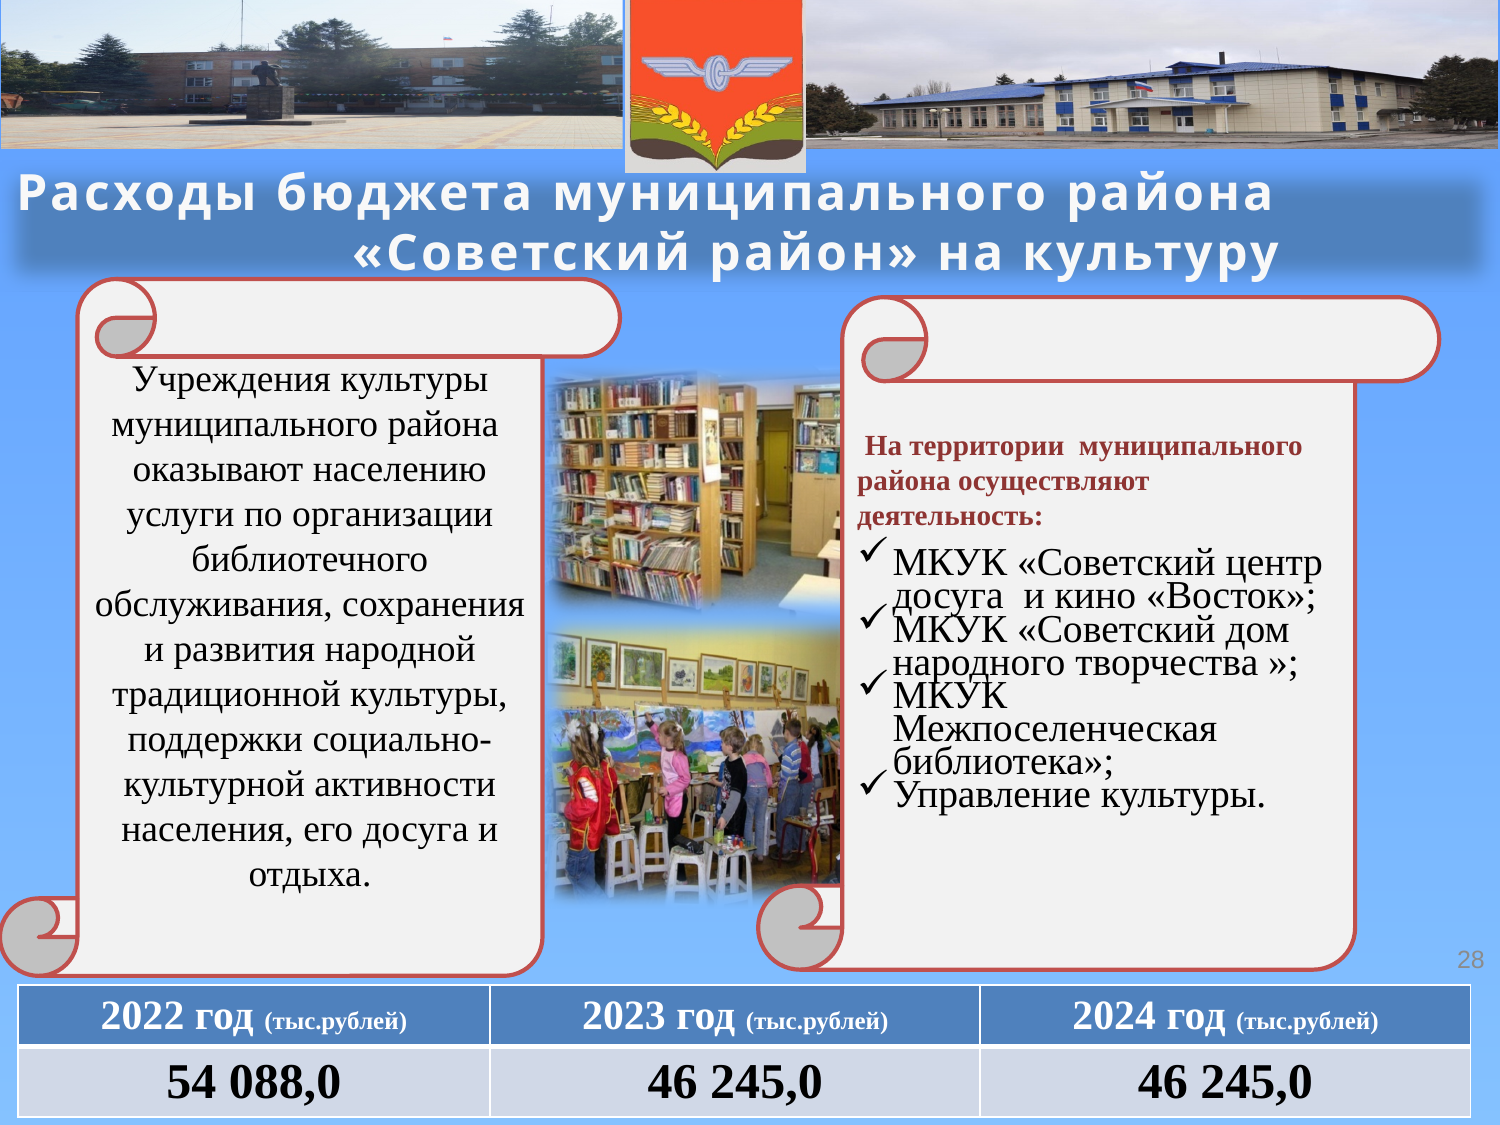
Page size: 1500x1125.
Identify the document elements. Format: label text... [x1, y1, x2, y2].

text_box Национальная экономика – 16 226,0 тыс.руб. [545, 932, 756, 937]
text_box Тыс. рублей. [1358, 633, 1500, 639]
picture [0, 0, 623, 150]
text_box Тыс. рублей. [0, 633, 75, 639]
slide_number 25 [1494, 193, 1499, 276]
picture [537, 361, 892, 910]
table_header 2024 год (тыс.рублей) [981, 986, 1470, 1044]
picture [625, 0, 1498, 173]
table_header 2023 год (тыс.рублей) [491, 986, 979, 1044]
slide_number 28 [1439, 928, 1500, 989]
table_cell 54 088,0 [19, 1049, 489, 1116]
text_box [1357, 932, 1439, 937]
text_box На территории муниципального района осуществляют деятельность: МКУК «Советский центр досуга и кино «Восток»; МКУК «Советский дом народного творчества »; МКУК Межпоселенческая библиотека»; Управление культуры. [756, 295, 1442, 972]
text_box Расходы бюджета муниципального района «Советский район» на культуру [0, 158, 1494, 288]
table_header 2022 год (тыс.рублей) [19, 986, 489, 1044]
text_box Учреждения культуры муниципального района оказывают населению услуги по организации библиотечного обслуживания, сохранения и развития народной традиционной культуры, поддержки социально-культурной активности населения, его досуга и отдыха. [0, 288, 623, 978]
table_cell 46 245,0 [491, 1049, 979, 1116]
table_cell 46 245,0 [981, 1049, 1470, 1116]
